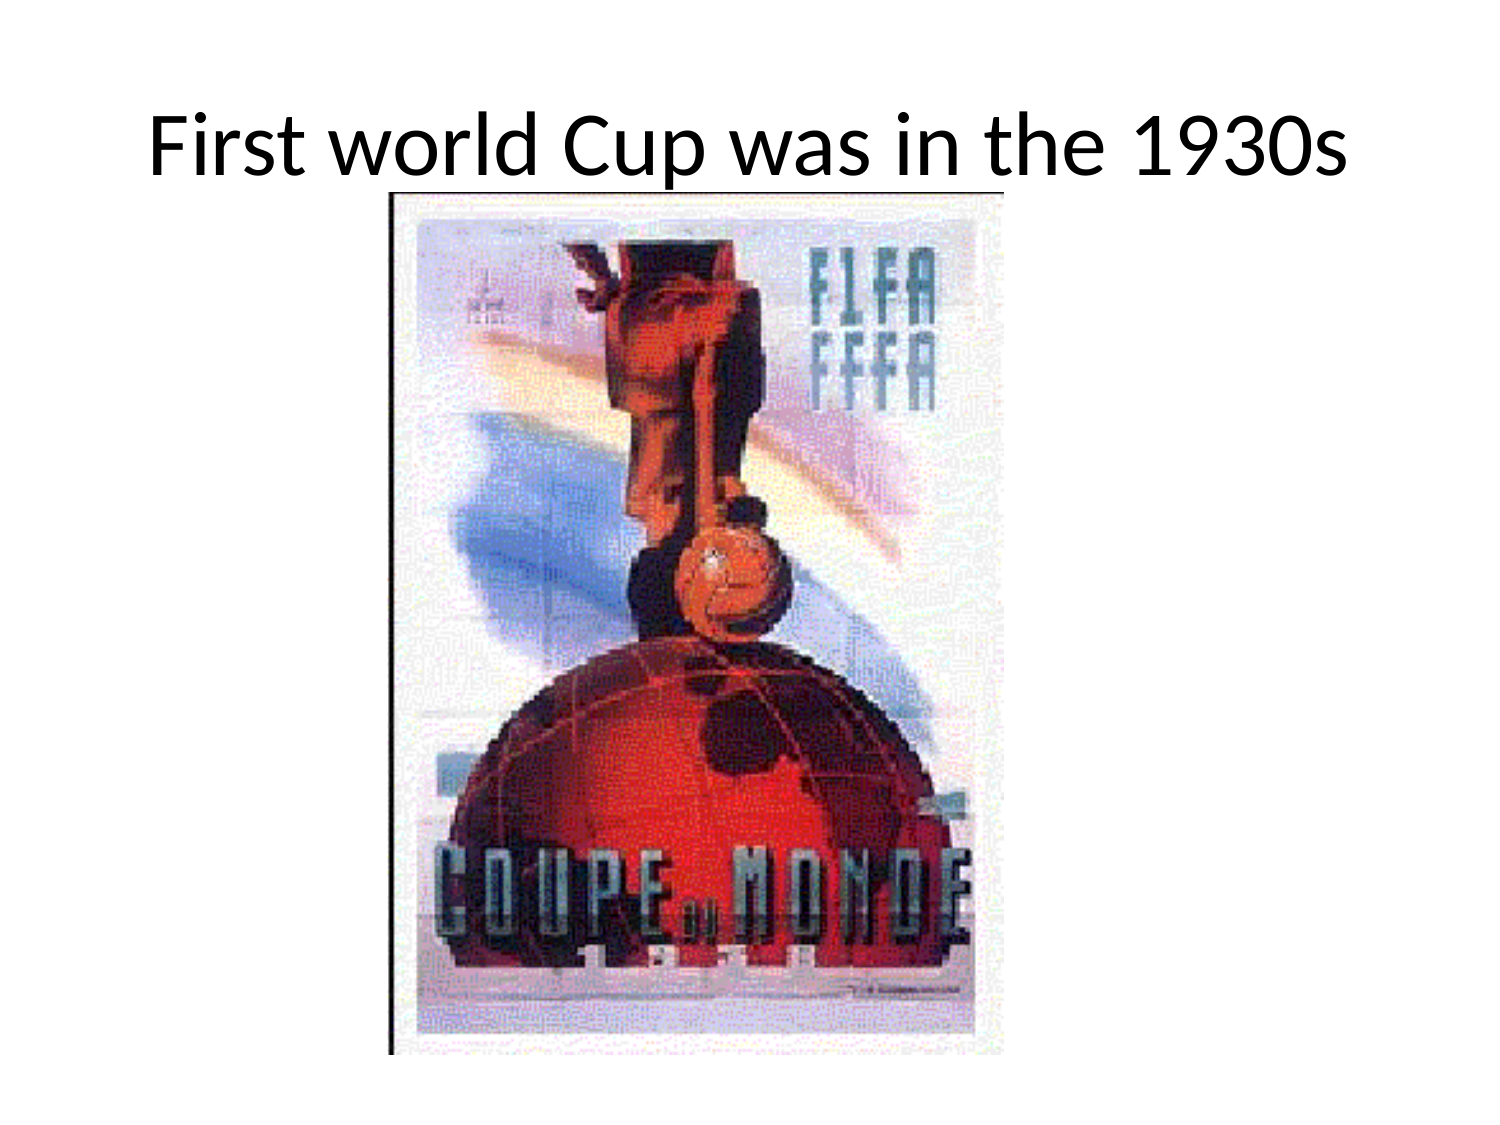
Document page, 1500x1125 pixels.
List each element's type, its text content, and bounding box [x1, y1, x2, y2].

title First world Cup was in the 1930s [75, 45, 1425, 233]
picture [387, 192, 1004, 1055]
